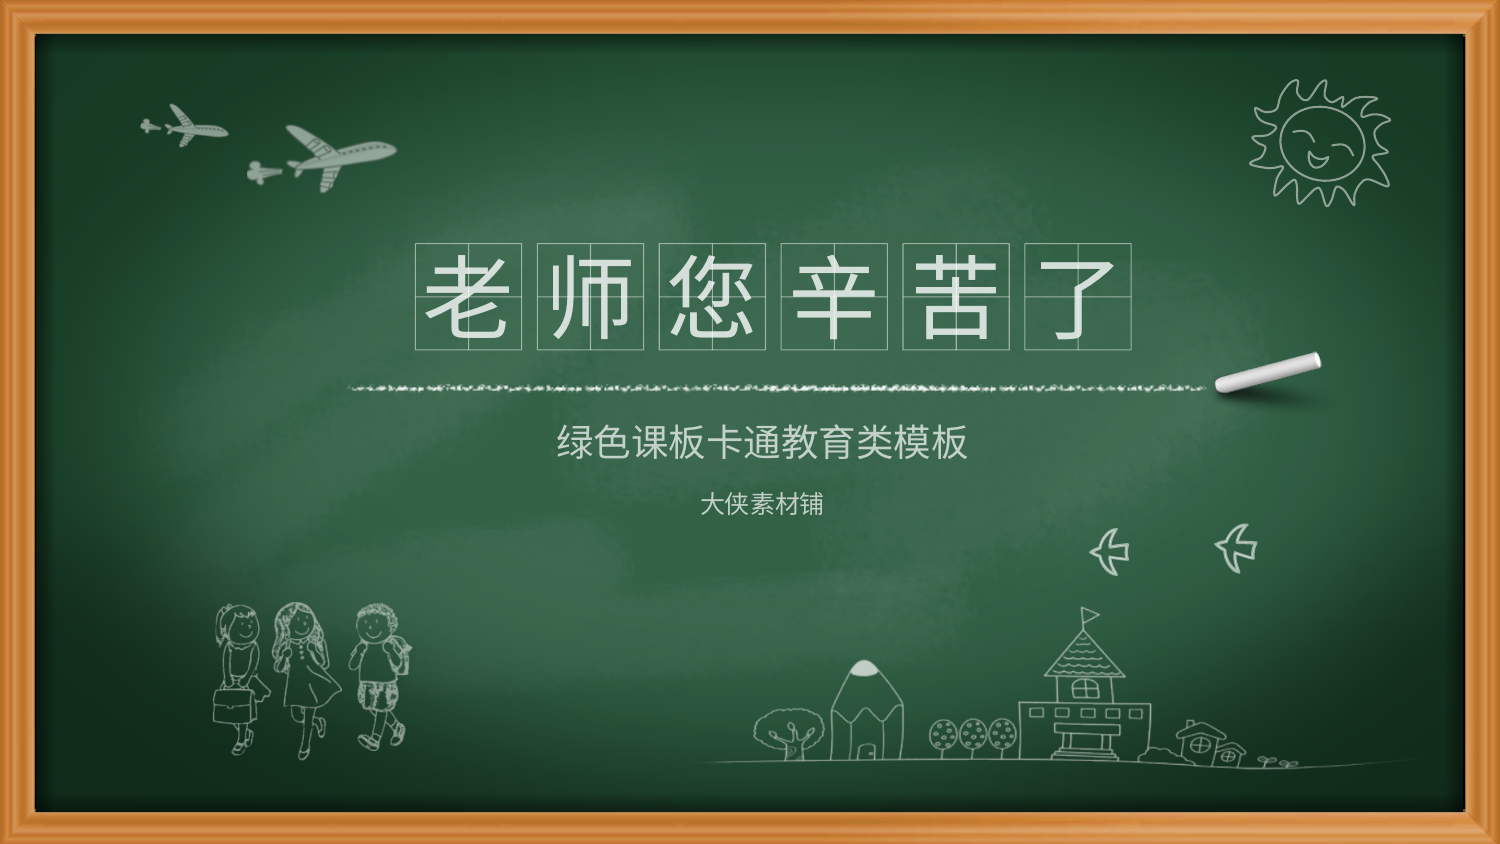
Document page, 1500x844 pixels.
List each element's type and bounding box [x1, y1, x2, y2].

picture [0, 0, 1500, 844]
text_box [529, 233, 649, 359]
text_box [894, 233, 1015, 359]
text_box [775, 233, 893, 359]
text_box [1016, 233, 1140, 359]
text_box [650, 233, 775, 361]
text_box [407, 233, 527, 359]
